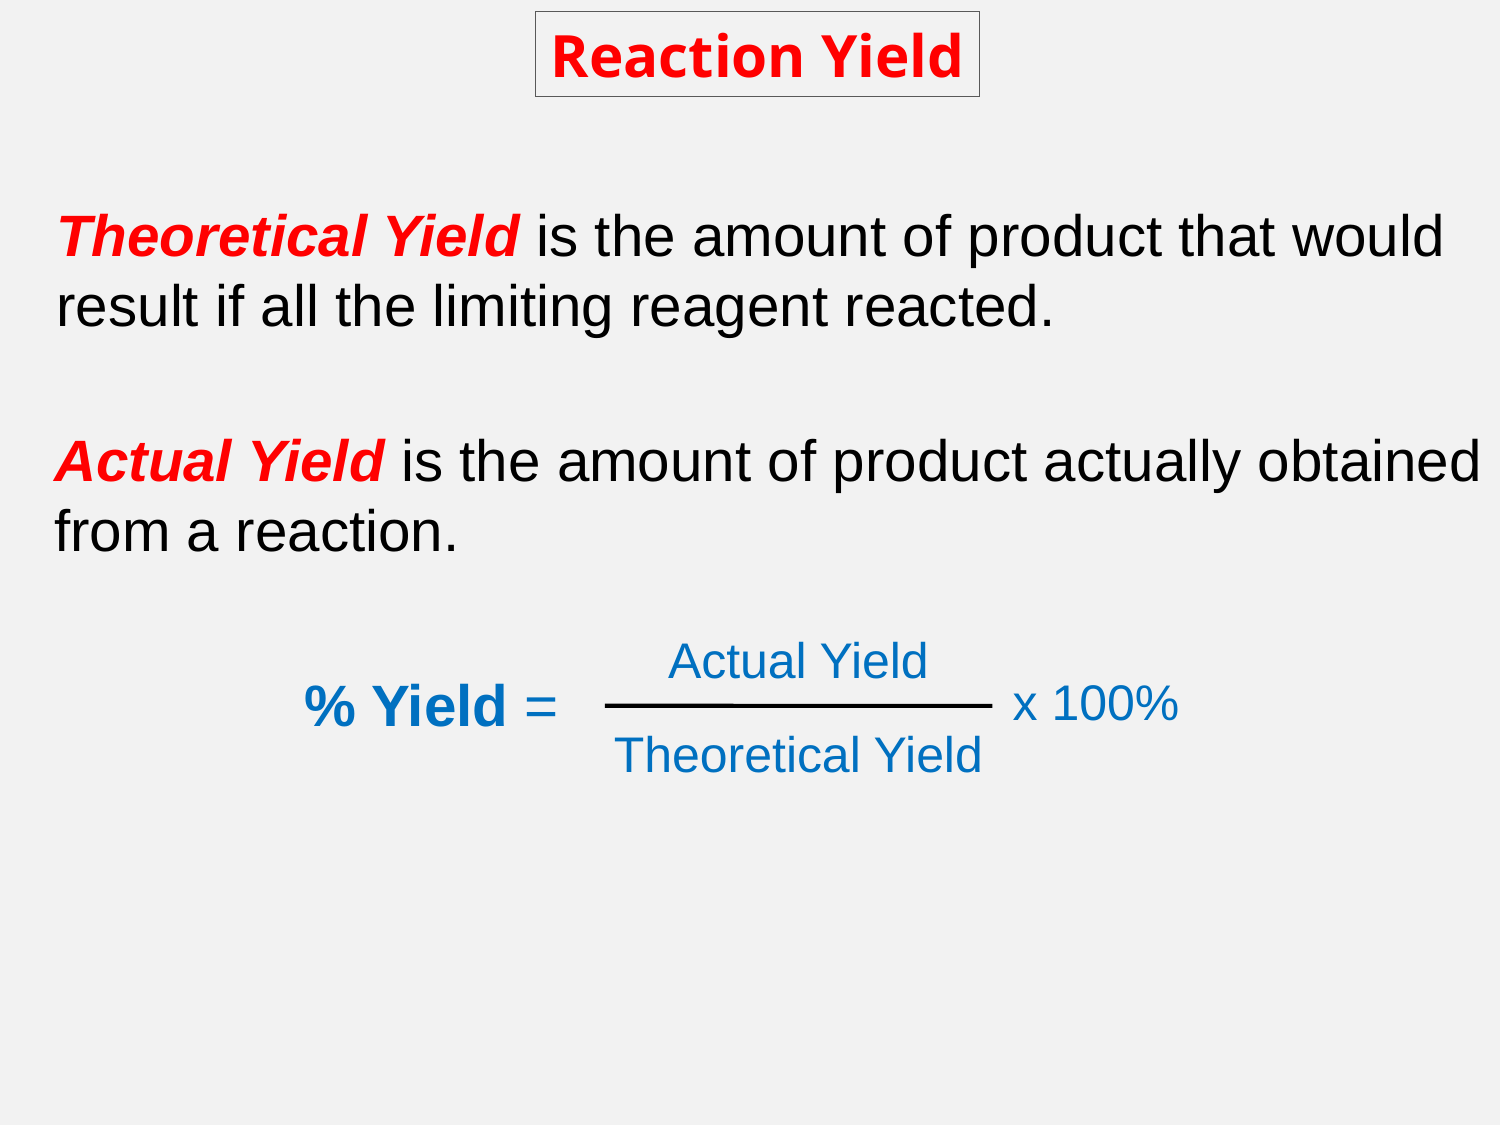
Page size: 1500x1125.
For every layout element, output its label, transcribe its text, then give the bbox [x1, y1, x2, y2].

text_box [287, 621, 1195, 791]
text_box Actual Yield is the amount of product actually obtained from a reaction. [39, 416, 1499, 571]
text_box Theoretical Yield is the amount of product that would result if all the limiting reagent reacted. [41, 190, 1461, 346]
text_box Reaction Yield [535, 11, 980, 97]
